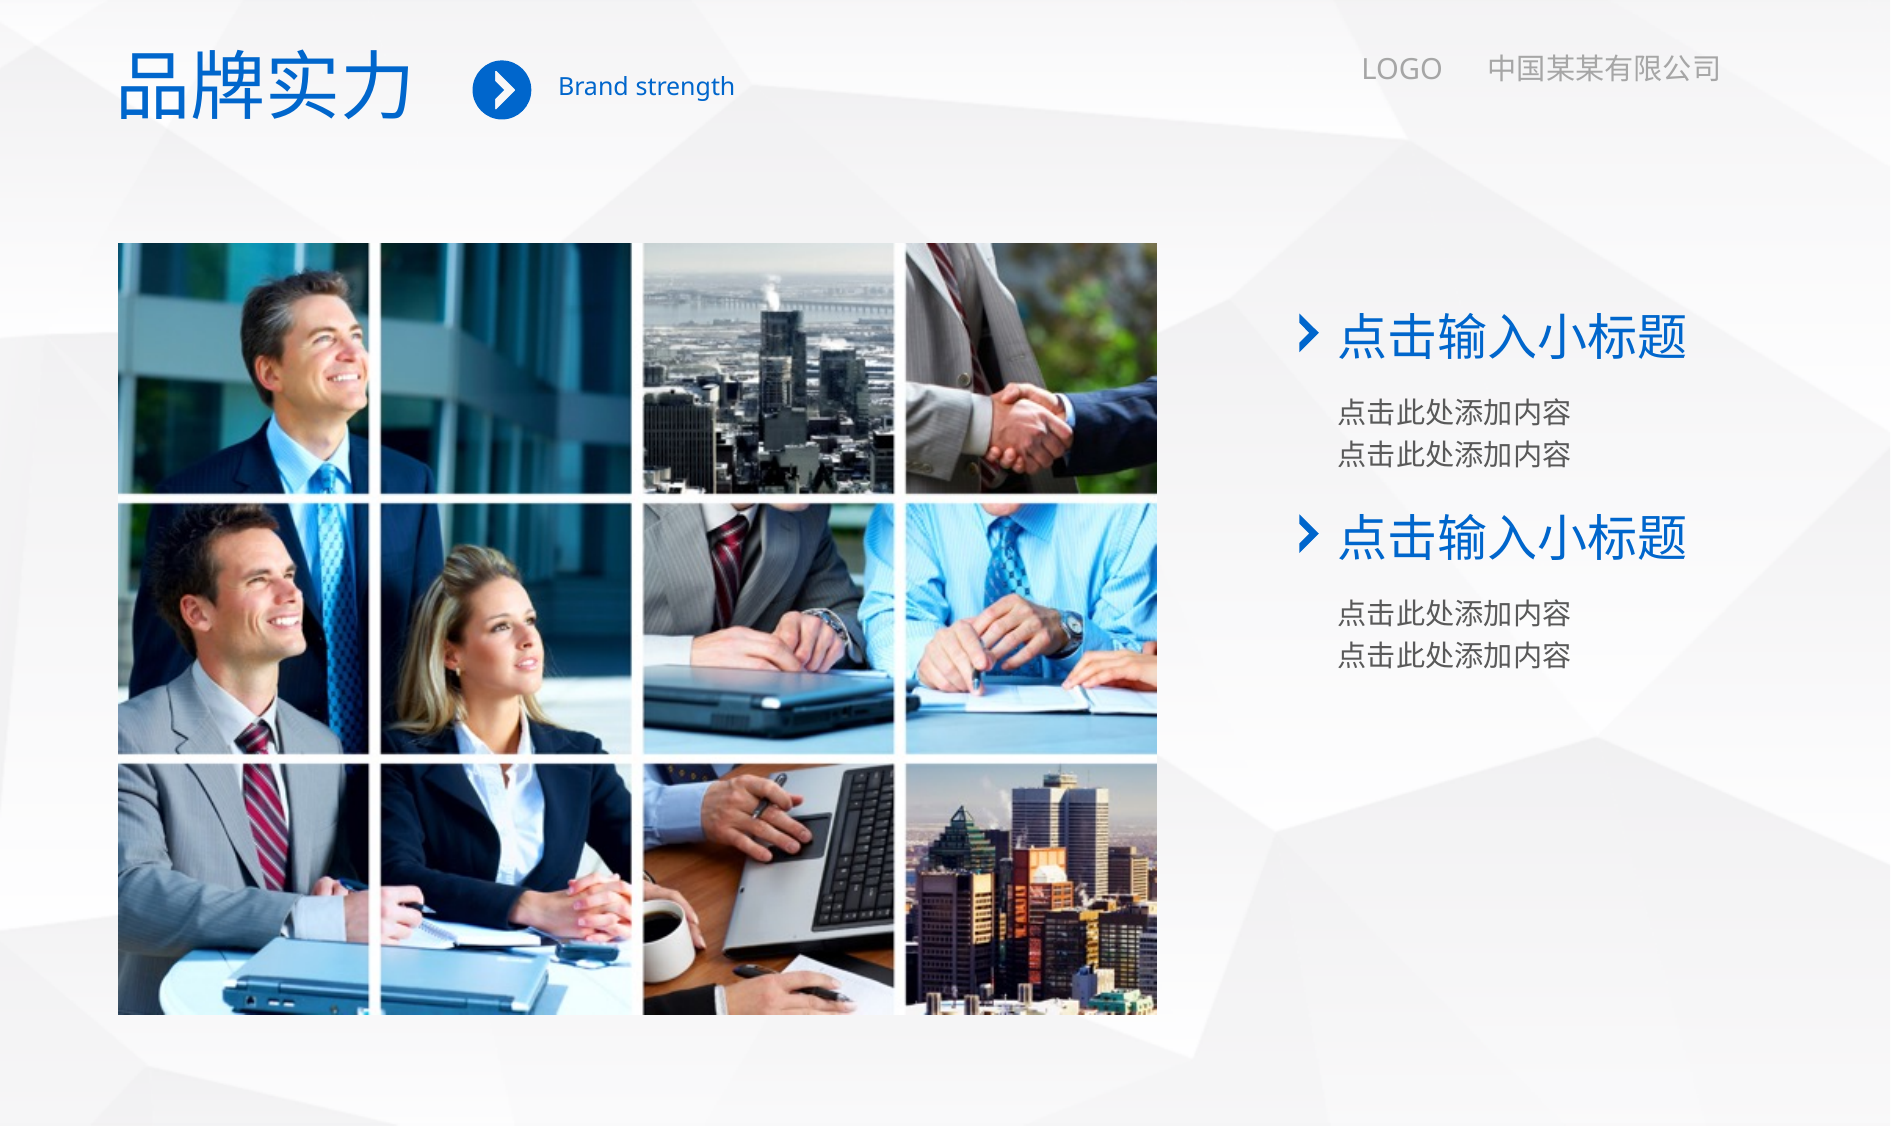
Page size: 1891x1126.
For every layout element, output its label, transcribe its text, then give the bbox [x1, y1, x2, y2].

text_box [1299, 498, 1730, 682]
picture [0, 0, 1891, 1126]
text_box LOGO 中国某某有限公司 [1346, 42, 1854, 93]
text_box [1299, 297, 1730, 481]
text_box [58, 30, 919, 138]
